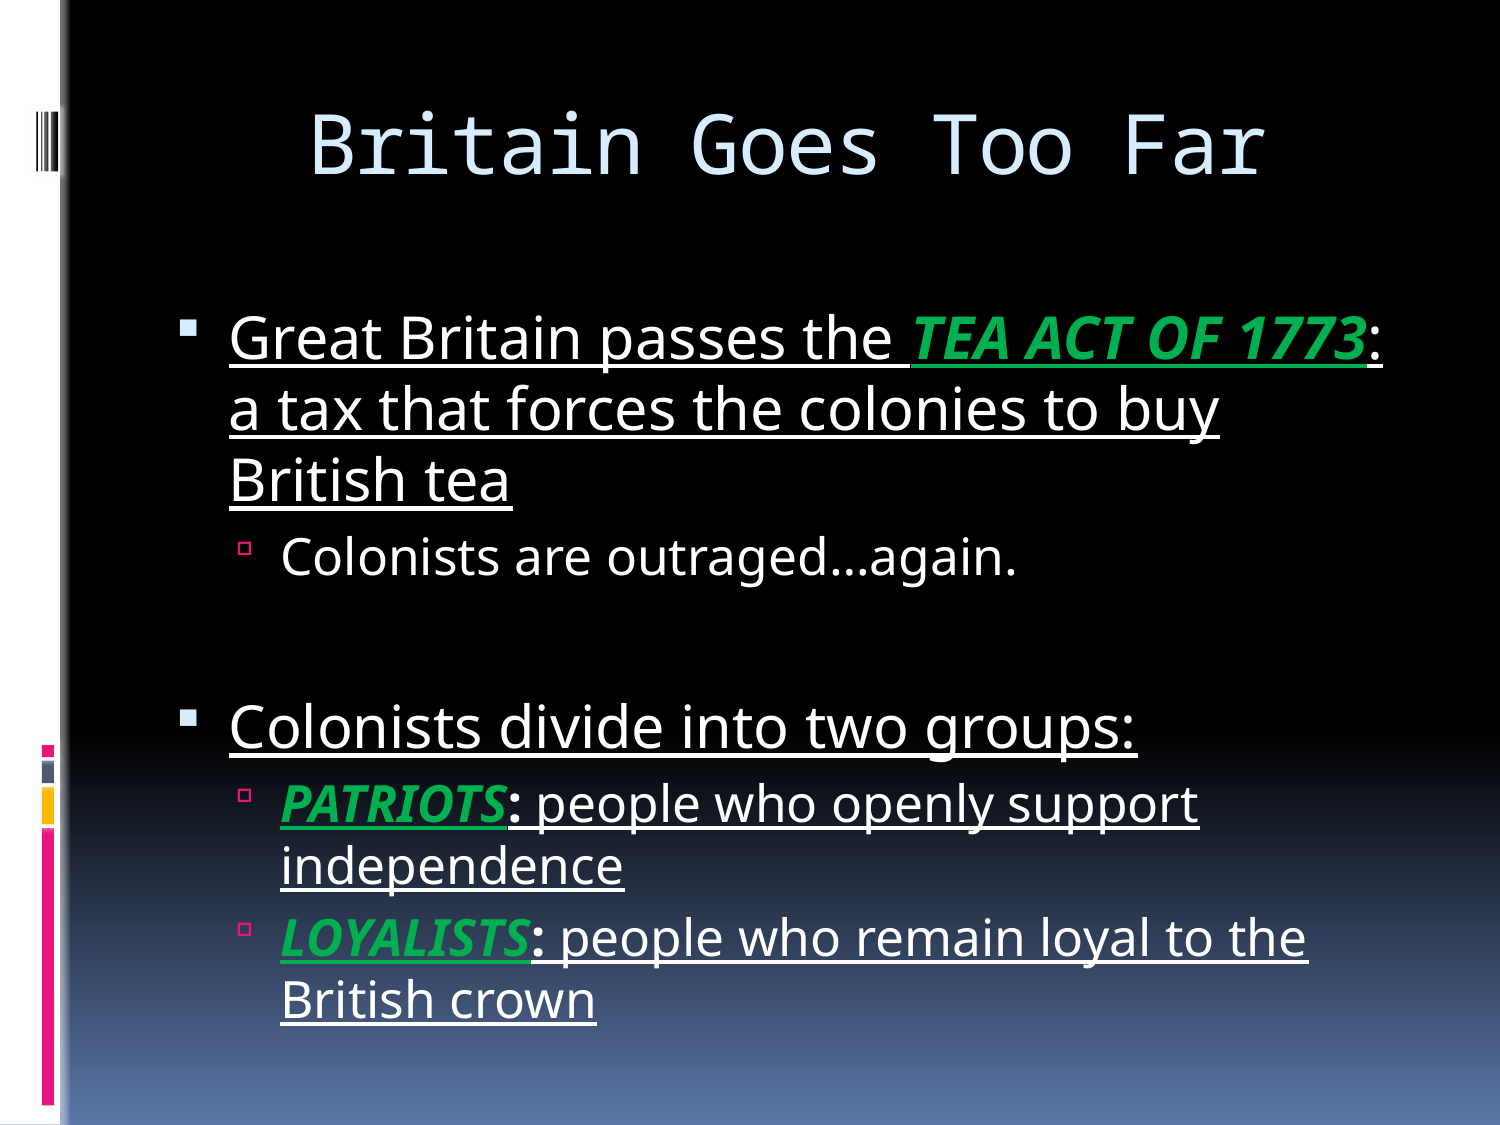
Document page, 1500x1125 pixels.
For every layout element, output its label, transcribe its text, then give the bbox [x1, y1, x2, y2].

list Great Britain passes the TEA ACT OF 1773: a tax that forces the colonies to buy British tea Colonists are outraged…again. Colonists divide into two groups: PATRIOTS: people who openly support independence LOYALISTS: people who remain loyal to the British crown [150, 292, 1425, 1043]
title Britain Goes Too Far [150, 83, 1425, 234]
